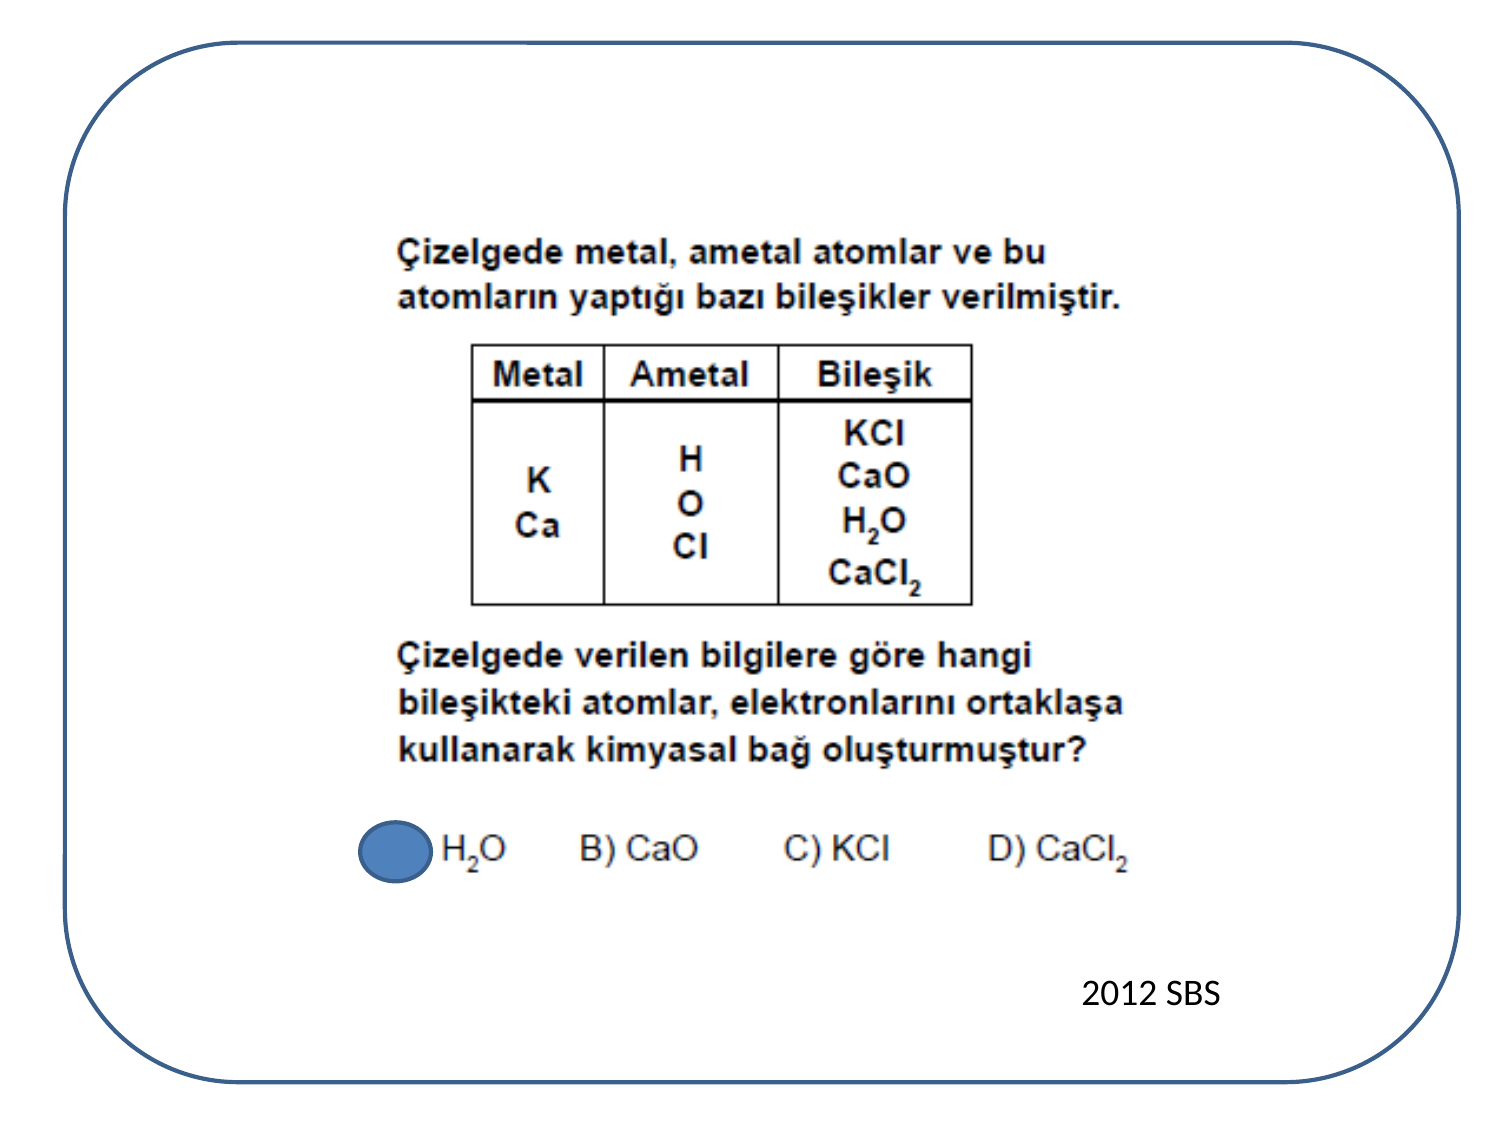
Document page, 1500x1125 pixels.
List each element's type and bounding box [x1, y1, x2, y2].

picture [374, 222, 1169, 899]
text_box [62, 40, 1461, 1085]
